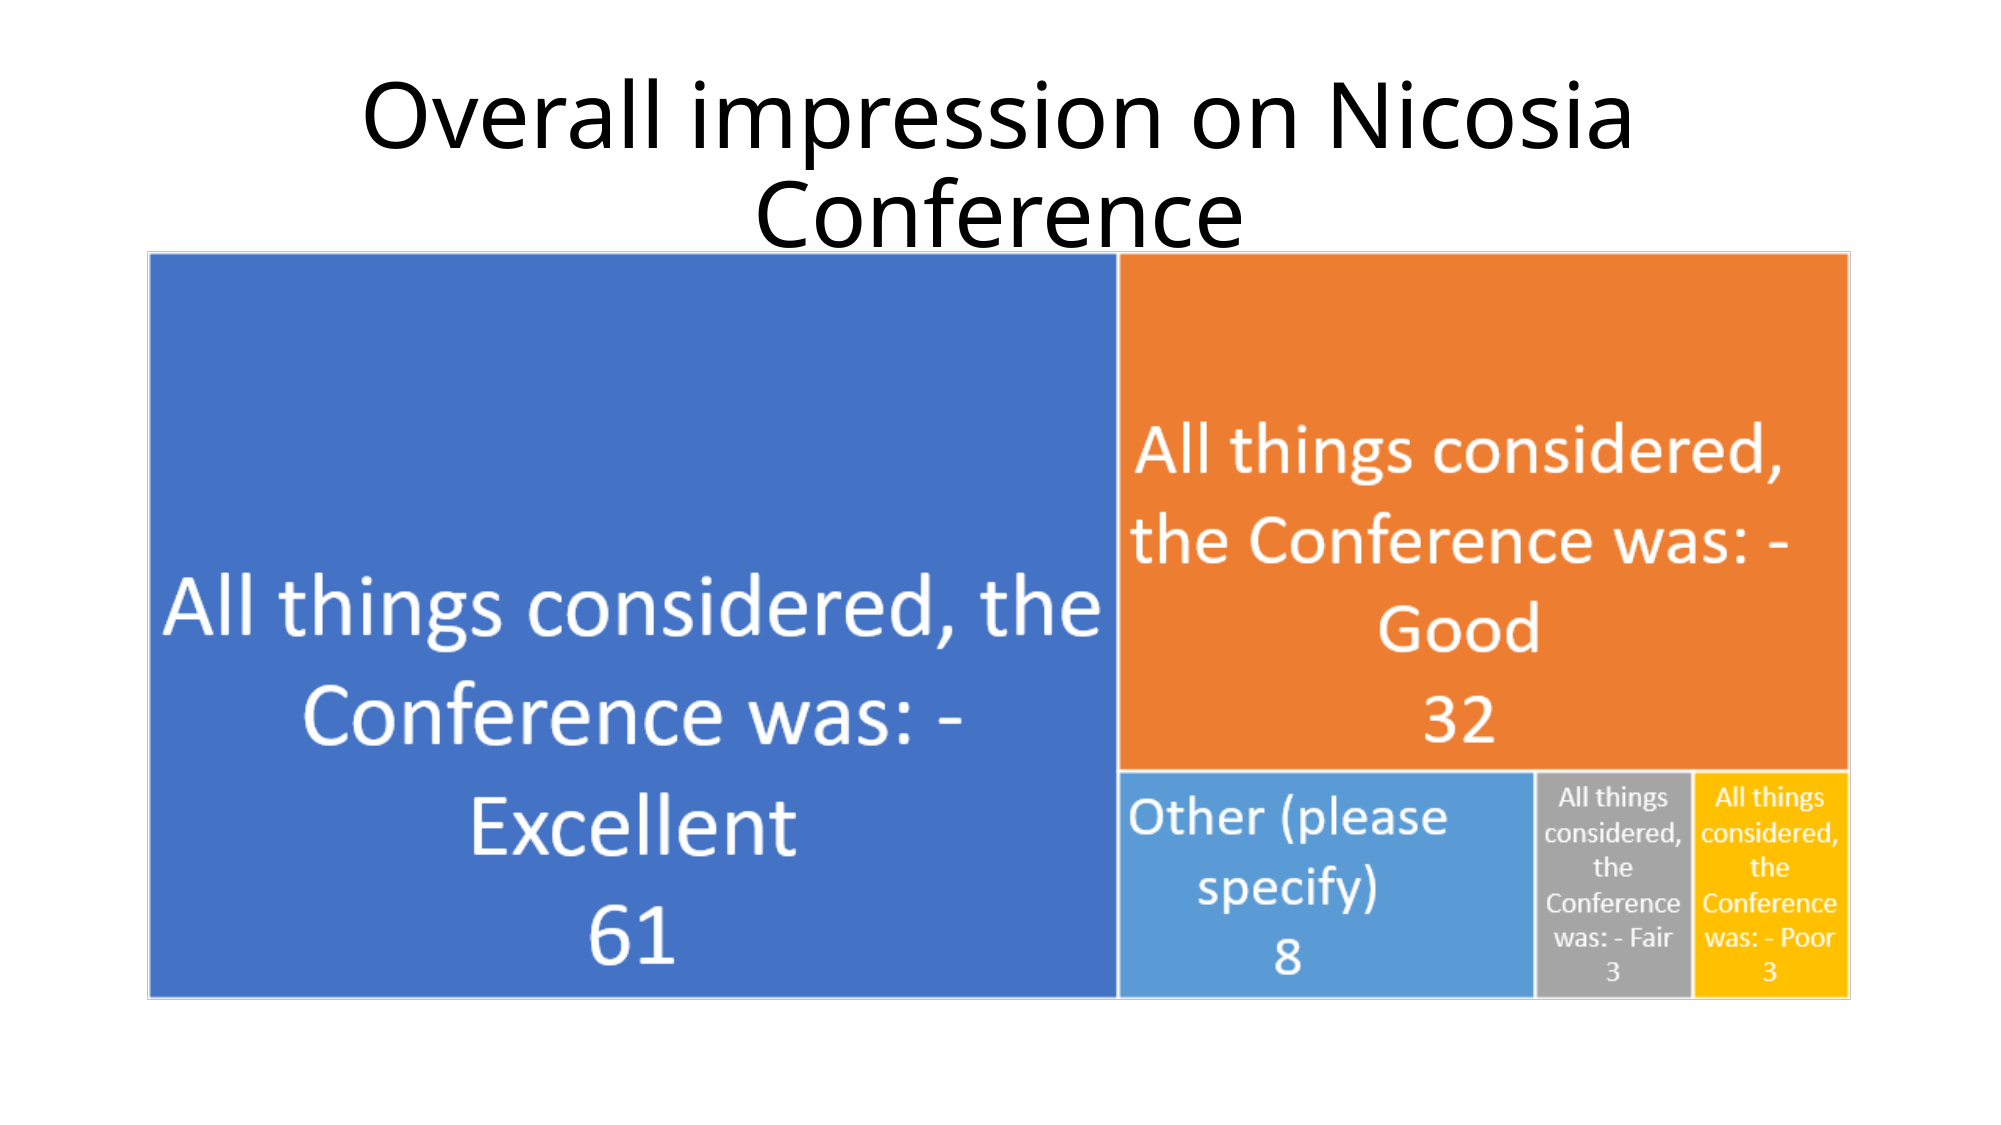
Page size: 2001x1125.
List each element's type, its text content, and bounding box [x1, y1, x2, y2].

title Overall impression on Nicosia Conference [137, 59, 1863, 214]
chart [137, 214, 1863, 1014]
